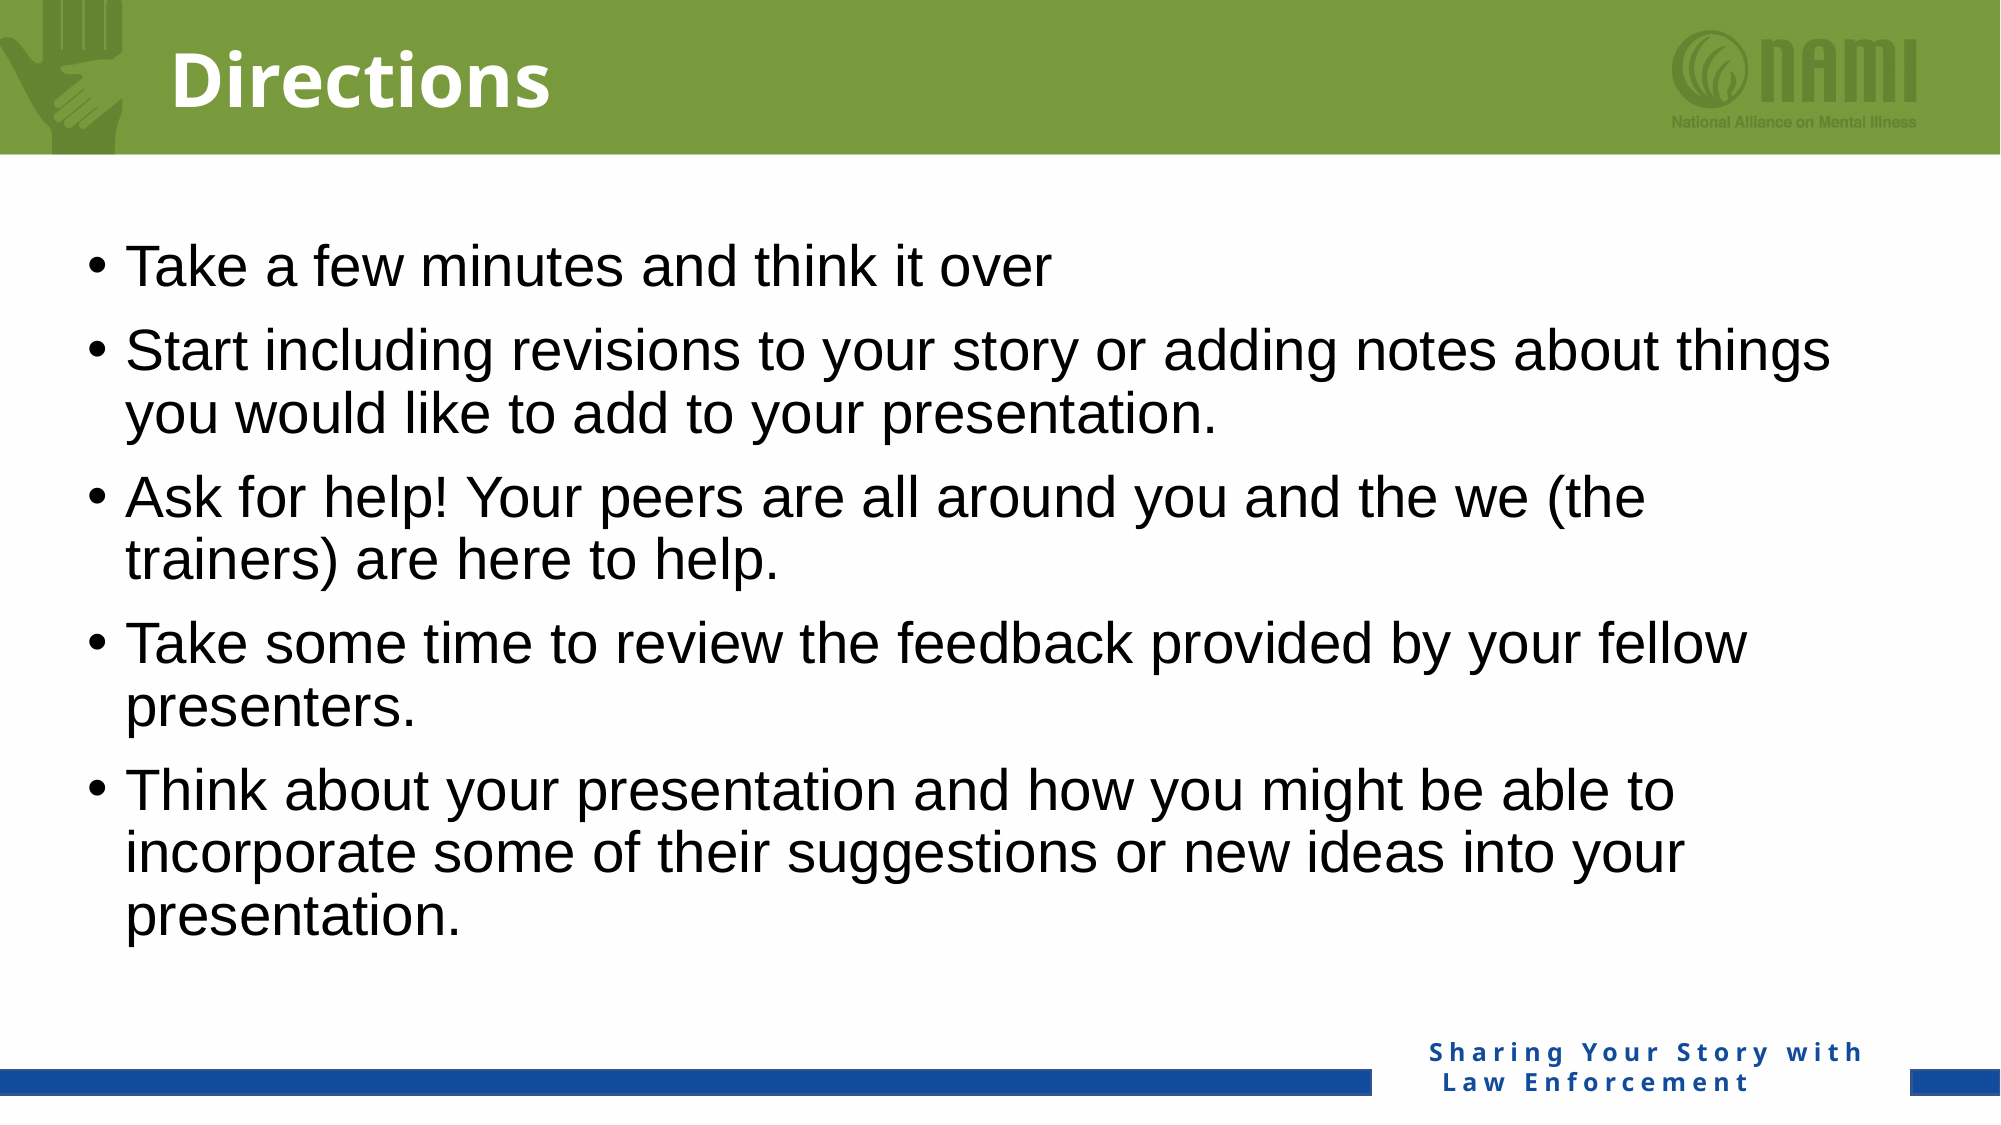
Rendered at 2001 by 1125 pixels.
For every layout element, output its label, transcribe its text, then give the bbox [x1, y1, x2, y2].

title Directions [154, 6, 1863, 161]
picture [0, 0, 2001, 1125]
list Take a few minutes and think it over Start including revisions to your story or adding notes about things you would like to add to your presentation. Ask for help! Your peers are all around you and the we (the trainers) are here to help. Take some time to review the feedback provided by your fellow presenters. Think about your presentation and how you might be able to incorporate some of their suggestions or new ideas into your presentation. [72, 229, 1863, 1053]
footer Sharing Your Story with Law Enforcement [1391, 1036, 1913, 1097]
